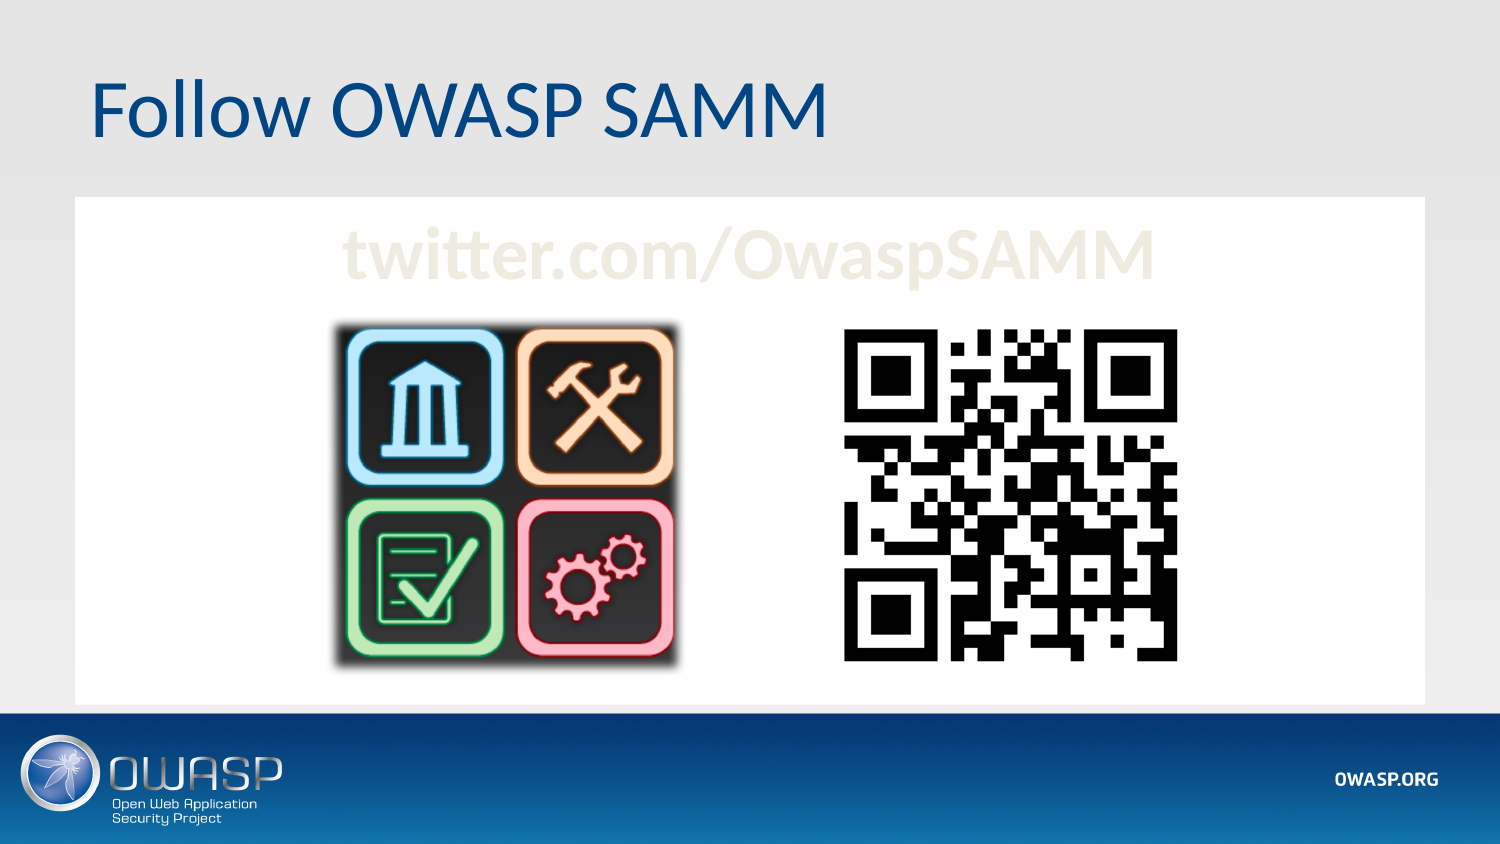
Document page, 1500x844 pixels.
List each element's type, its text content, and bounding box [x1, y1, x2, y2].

title Follow OWASP SAMM [75, 33, 1425, 175]
picture [0, 0, 1500, 844]
list twitter.com/OwaspSAMM [75, 196, 1425, 705]
